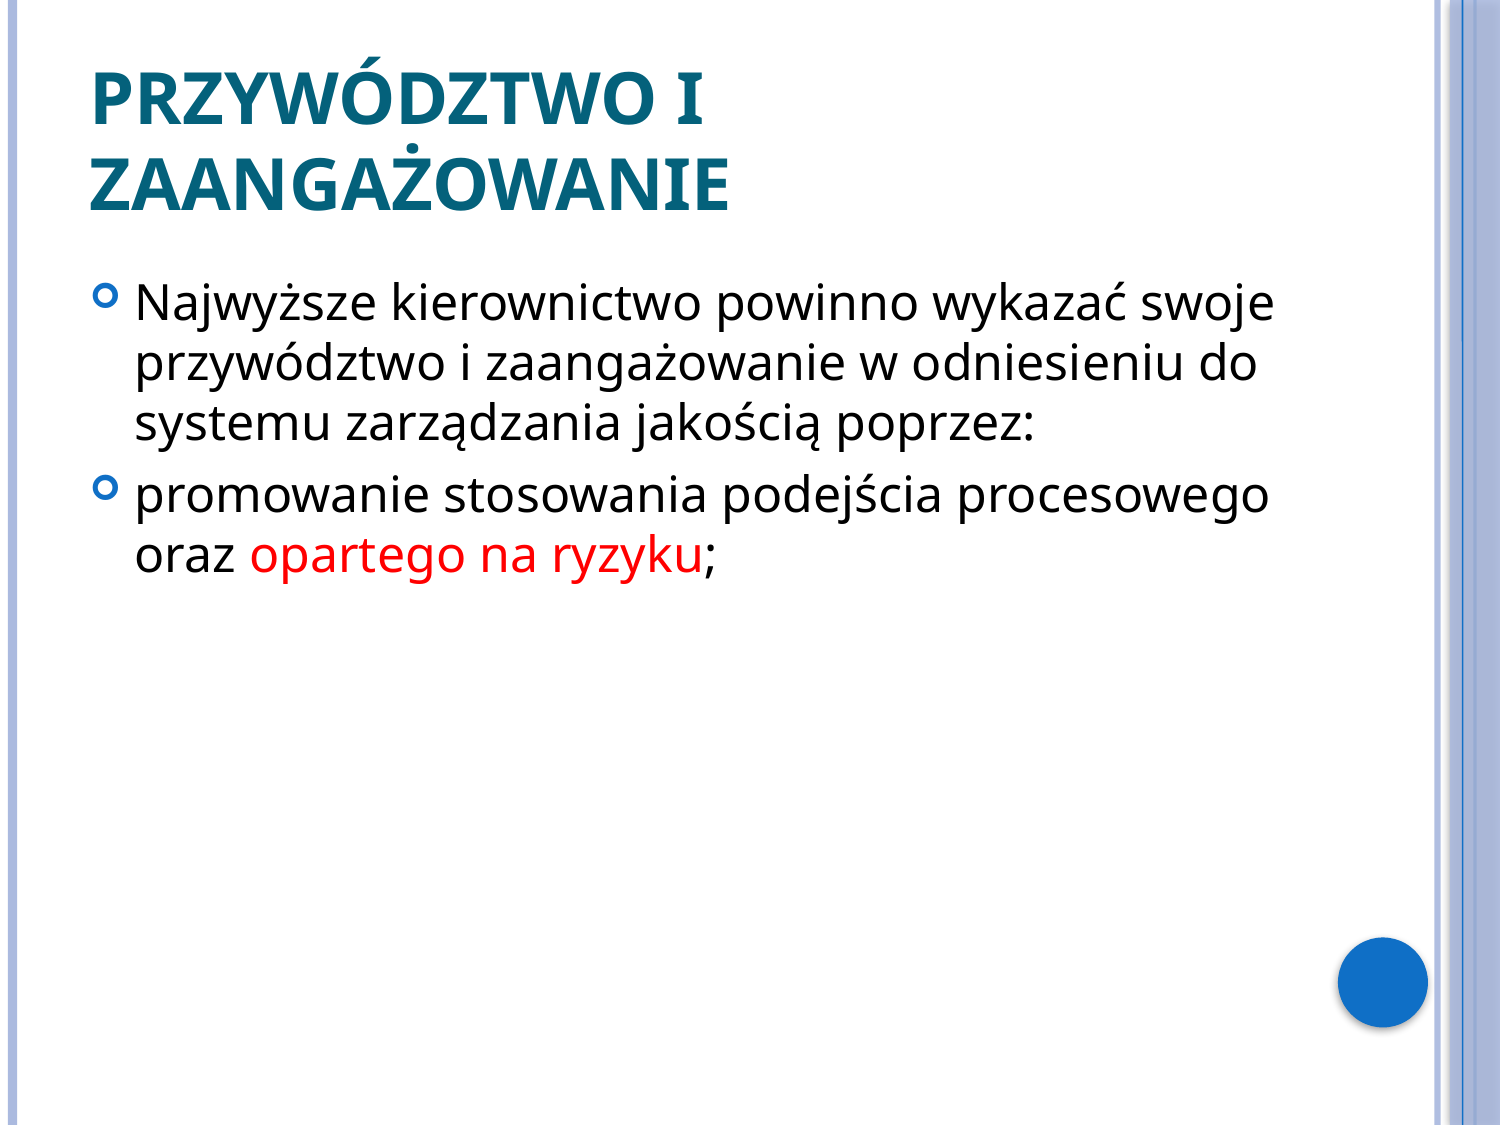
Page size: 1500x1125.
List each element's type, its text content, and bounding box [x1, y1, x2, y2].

list Najwyższe kierownictwo powinno wykazać swoje przywództwo i zaangażowanie w odniesieniu do systemu zarządzania jakością poprzez: promowanie stosowania podejścia procesowego oraz opartego na ryzyku; [75, 262, 1300, 1062]
title Przywództwo i zaangażowanie [75, 45, 1300, 233]
